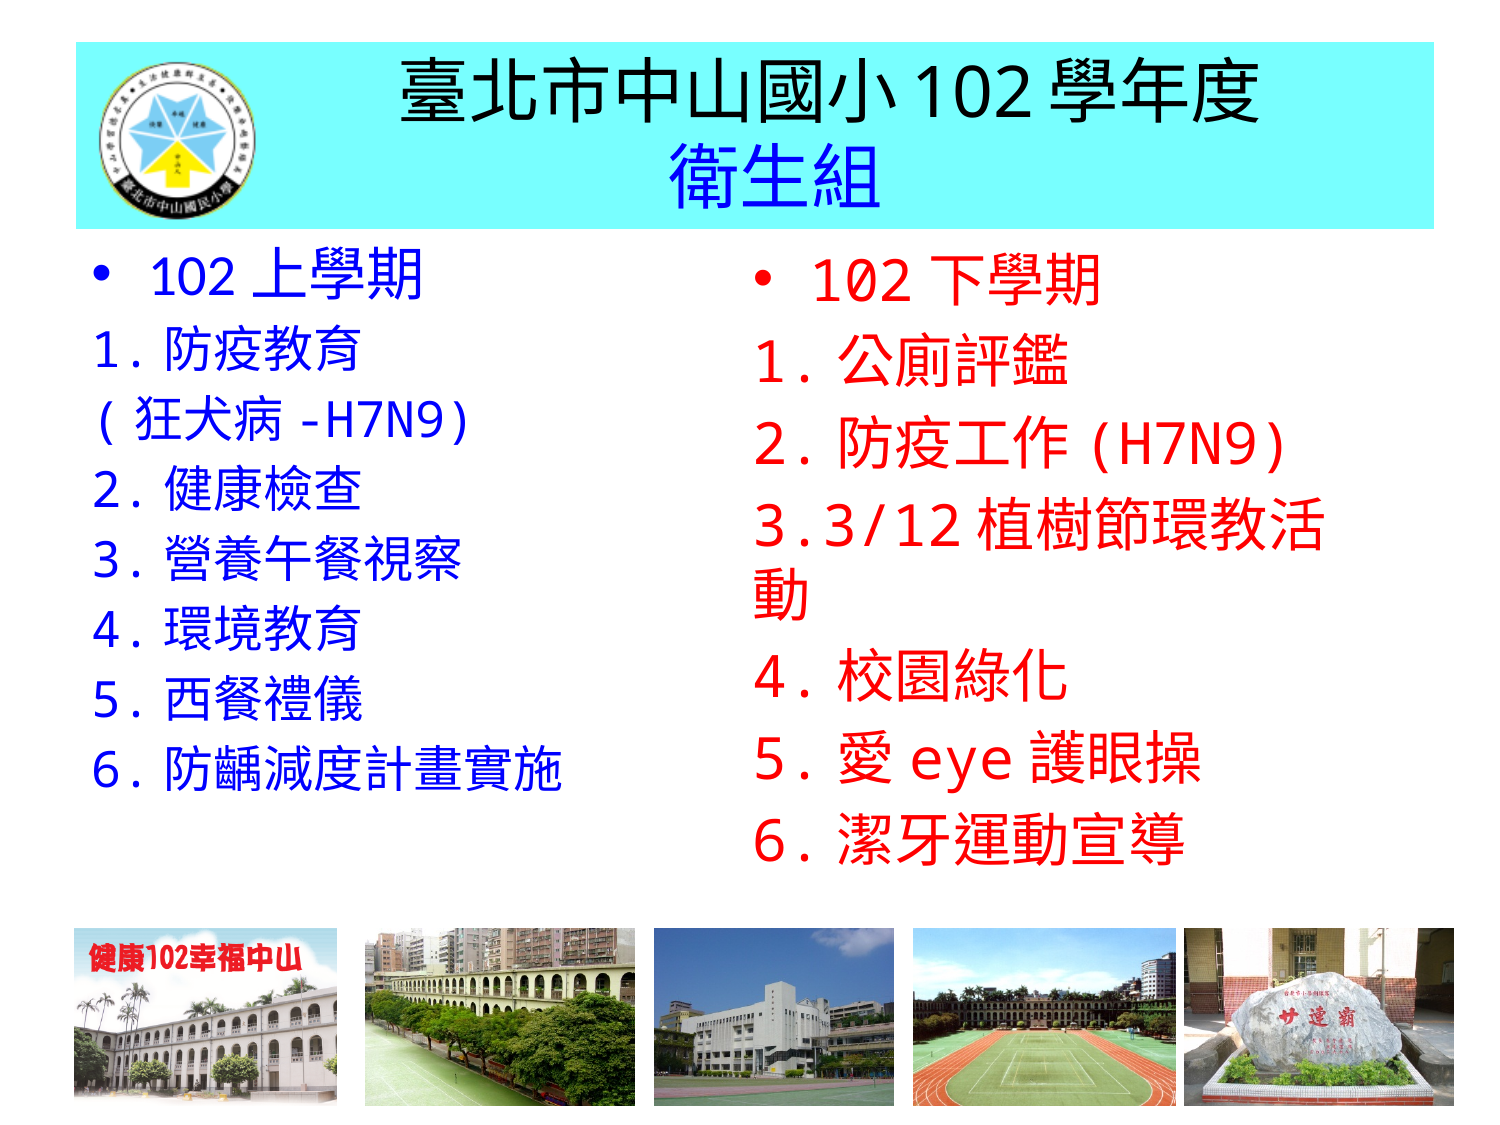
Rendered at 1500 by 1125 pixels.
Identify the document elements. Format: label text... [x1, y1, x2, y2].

title 臺北市中山國小102學年度 衛生組 [100, 37, 1451, 226]
text_box 102上學期 1.防疫教育 (狂犬病-H7N9) 2.健康檢查 3.營養午餐視察 4.環境教育 5.西餐禮儀 6.防齲減度計畫實施 [76, 230, 691, 805]
picture [76, 42, 1434, 229]
picture [74, 928, 337, 1106]
text_box 102下學期 1.公廁評鑑 2.防疫工作(H7N9) 3.3/12植樹節環教活動 4.校園綠化 5.愛eye護眼操 6.潔牙運動宣導 [738, 235, 1376, 881]
picture [1184, 928, 1454, 1106]
picture [913, 928, 1176, 1106]
picture [365, 928, 635, 1106]
picture [654, 928, 894, 1106]
